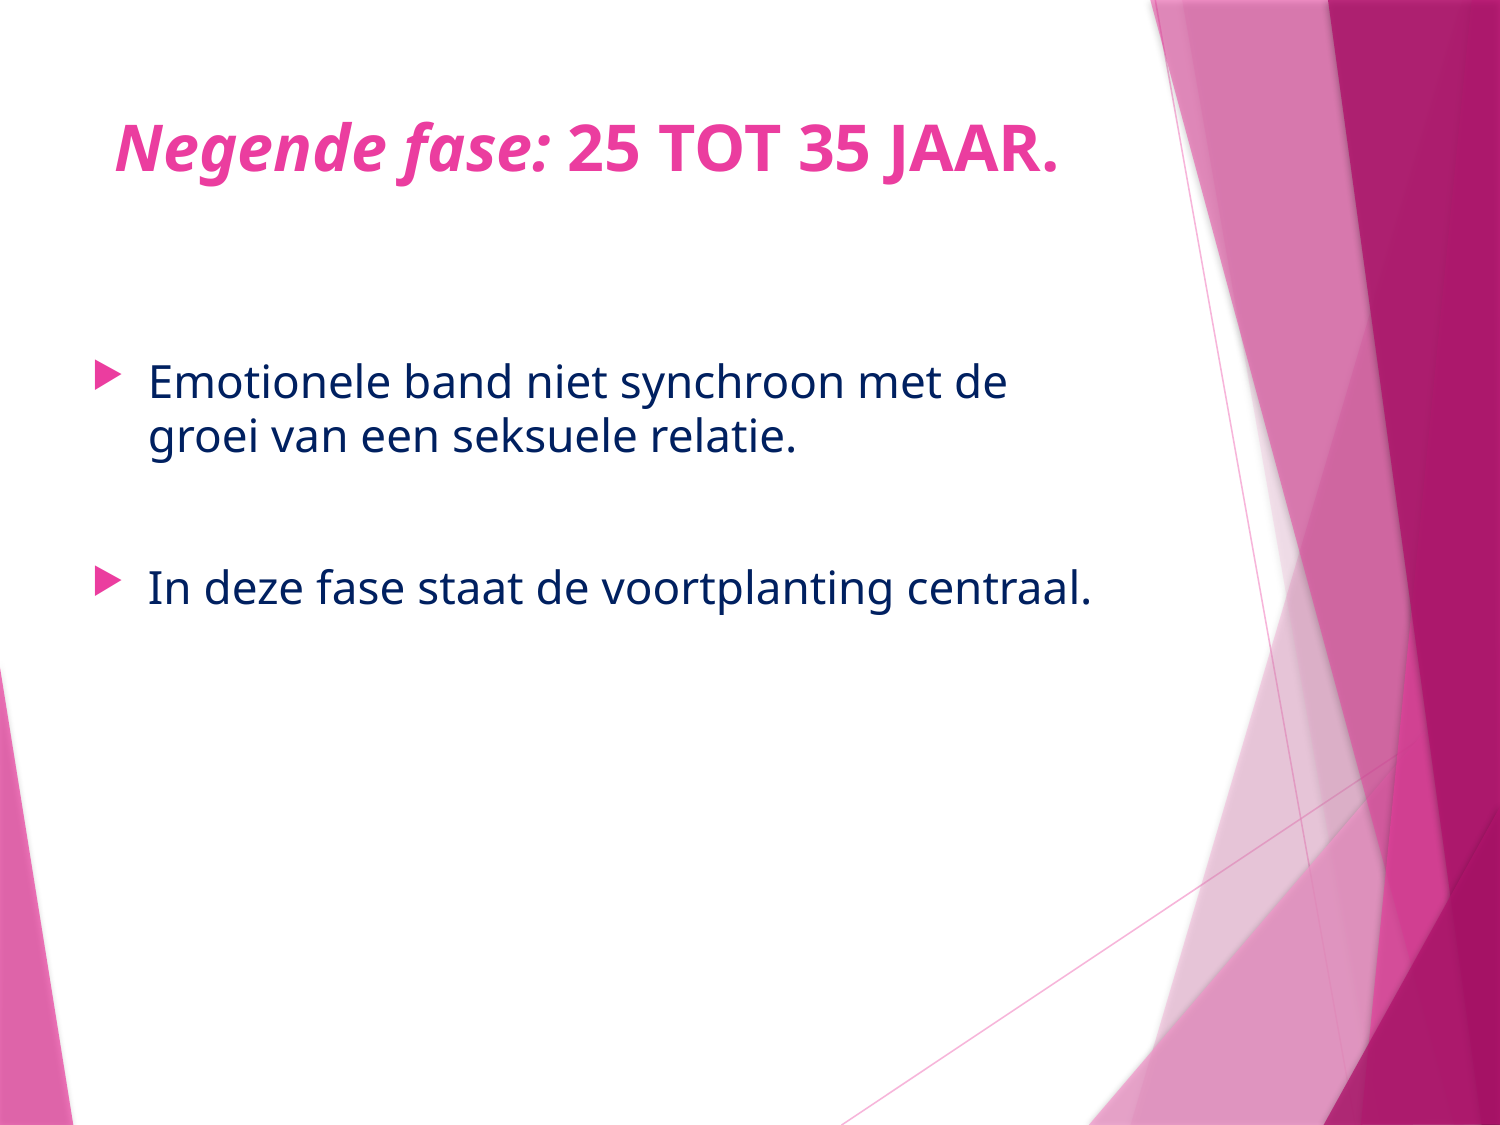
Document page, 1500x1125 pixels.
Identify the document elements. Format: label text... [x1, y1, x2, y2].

list Emotionele band niet synchroon met de groei van een seksuele relatie. In deze fase staat de voortplanting centraal. [76, 278, 1118, 916]
title Negende fase: 25 TOT 35 JAAR. [99, 99, 1142, 317]
